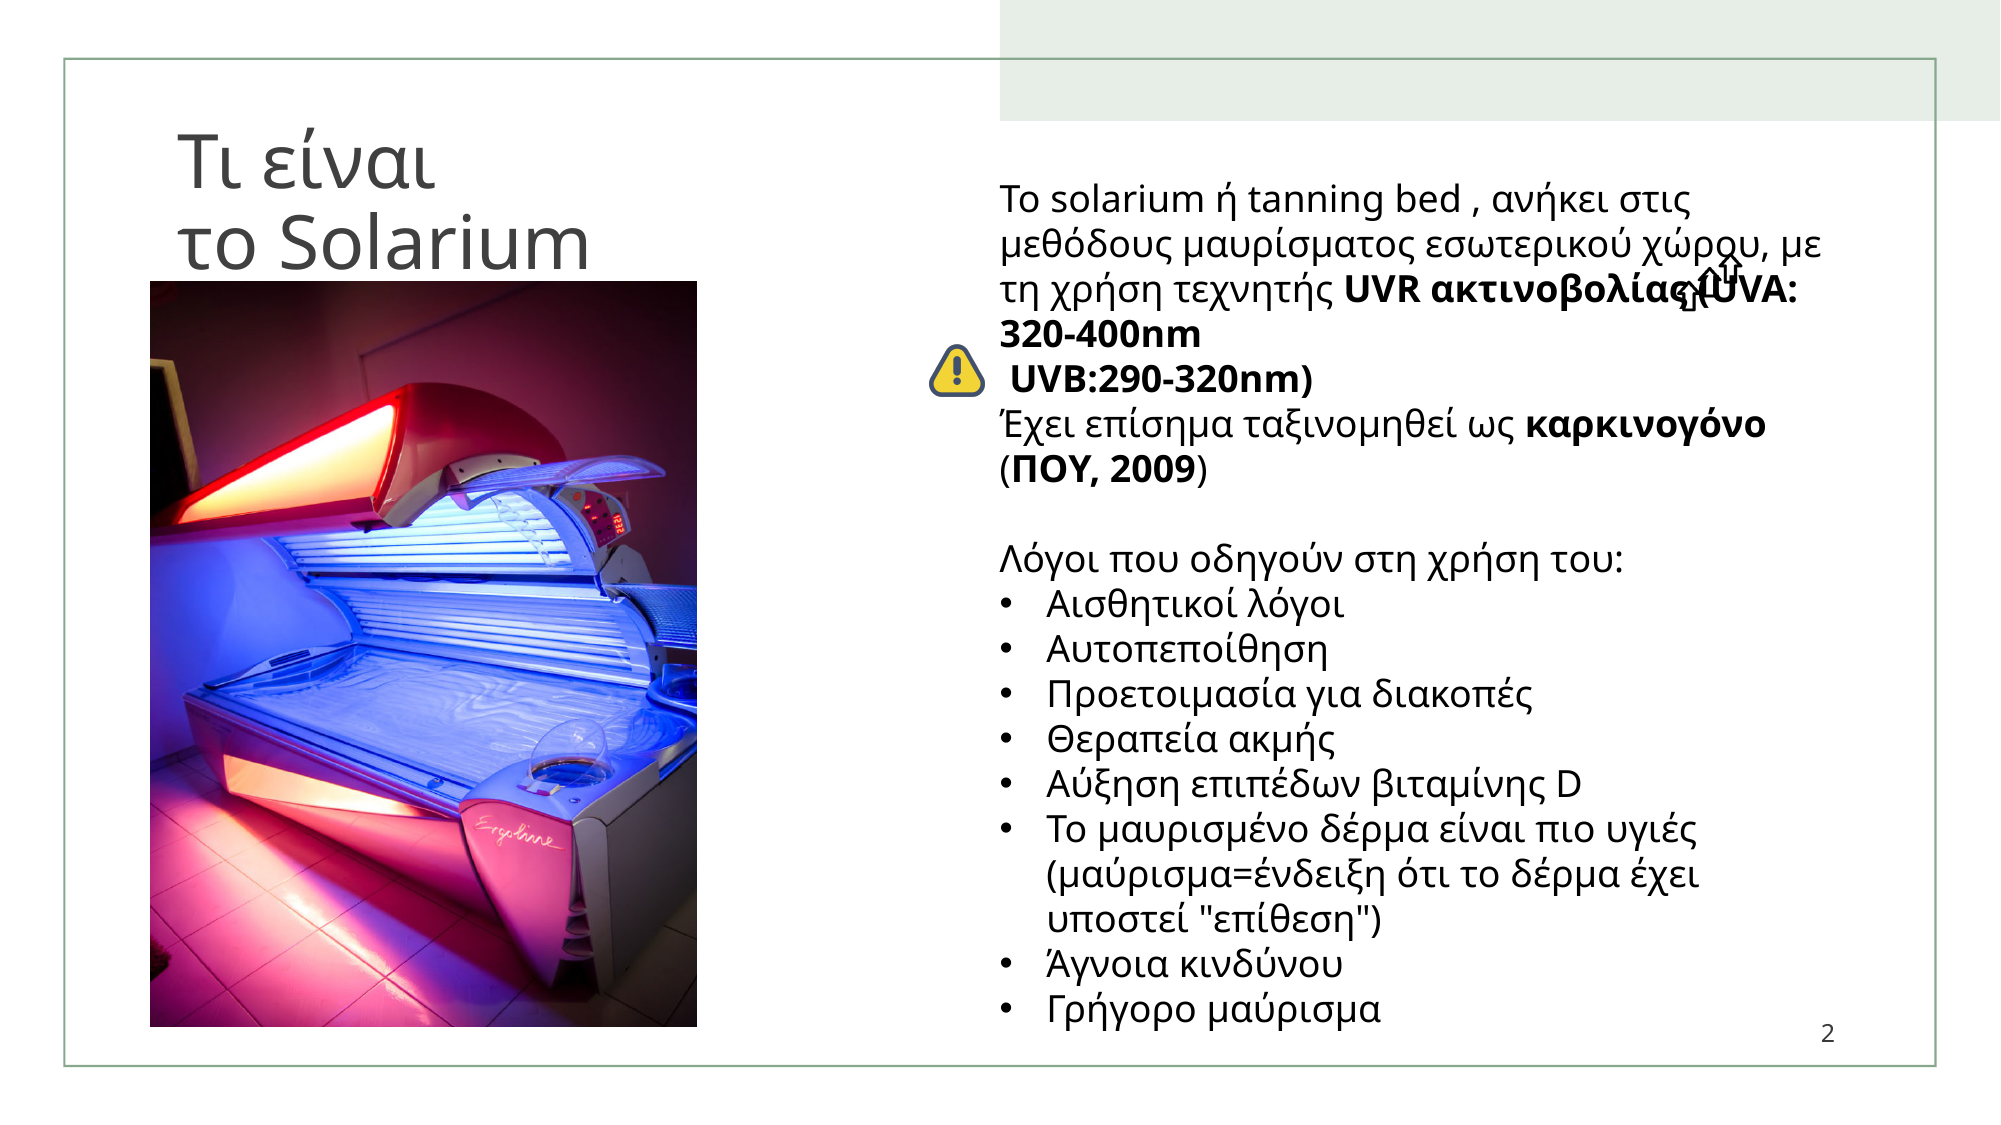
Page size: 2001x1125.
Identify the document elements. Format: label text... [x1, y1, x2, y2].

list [150, 281, 697, 1027]
text_box To solarium ή tanning bed , ανήκει στις μεθόδους μαυρίσματος εσωτερικού χώρου, με τη χρήση τεχνητής UVR ακτινοβολίας (UVA: 320-400nm UVB:290-320nm) Έχει επίσημα ταξινομηθεί ως καρκινογόνο (ΠΟΥ, 2009) Λόγοι που οδηγούν στη χρήση του: Αισθητικοί λόγοι Αυτοπεποίθηση Προετοιμασία για διακοπές Θεραπεία ακμής Αύξηση επιπέδων βιταμίνης D Το μαυρισμένο δέρμα είναι πιο υγιές (μαύρισμα=ένδειξη ότι το δέρμα έχει υποστεί "επίθεση") Άγνοια κινδύνου Γρήγορο μαύρισμα [984, 167, 1851, 1083]
picture [1667, 245, 1751, 319]
title Τι είναι το Solarium [162, 146, 838, 263]
picture [929, 342, 985, 399]
